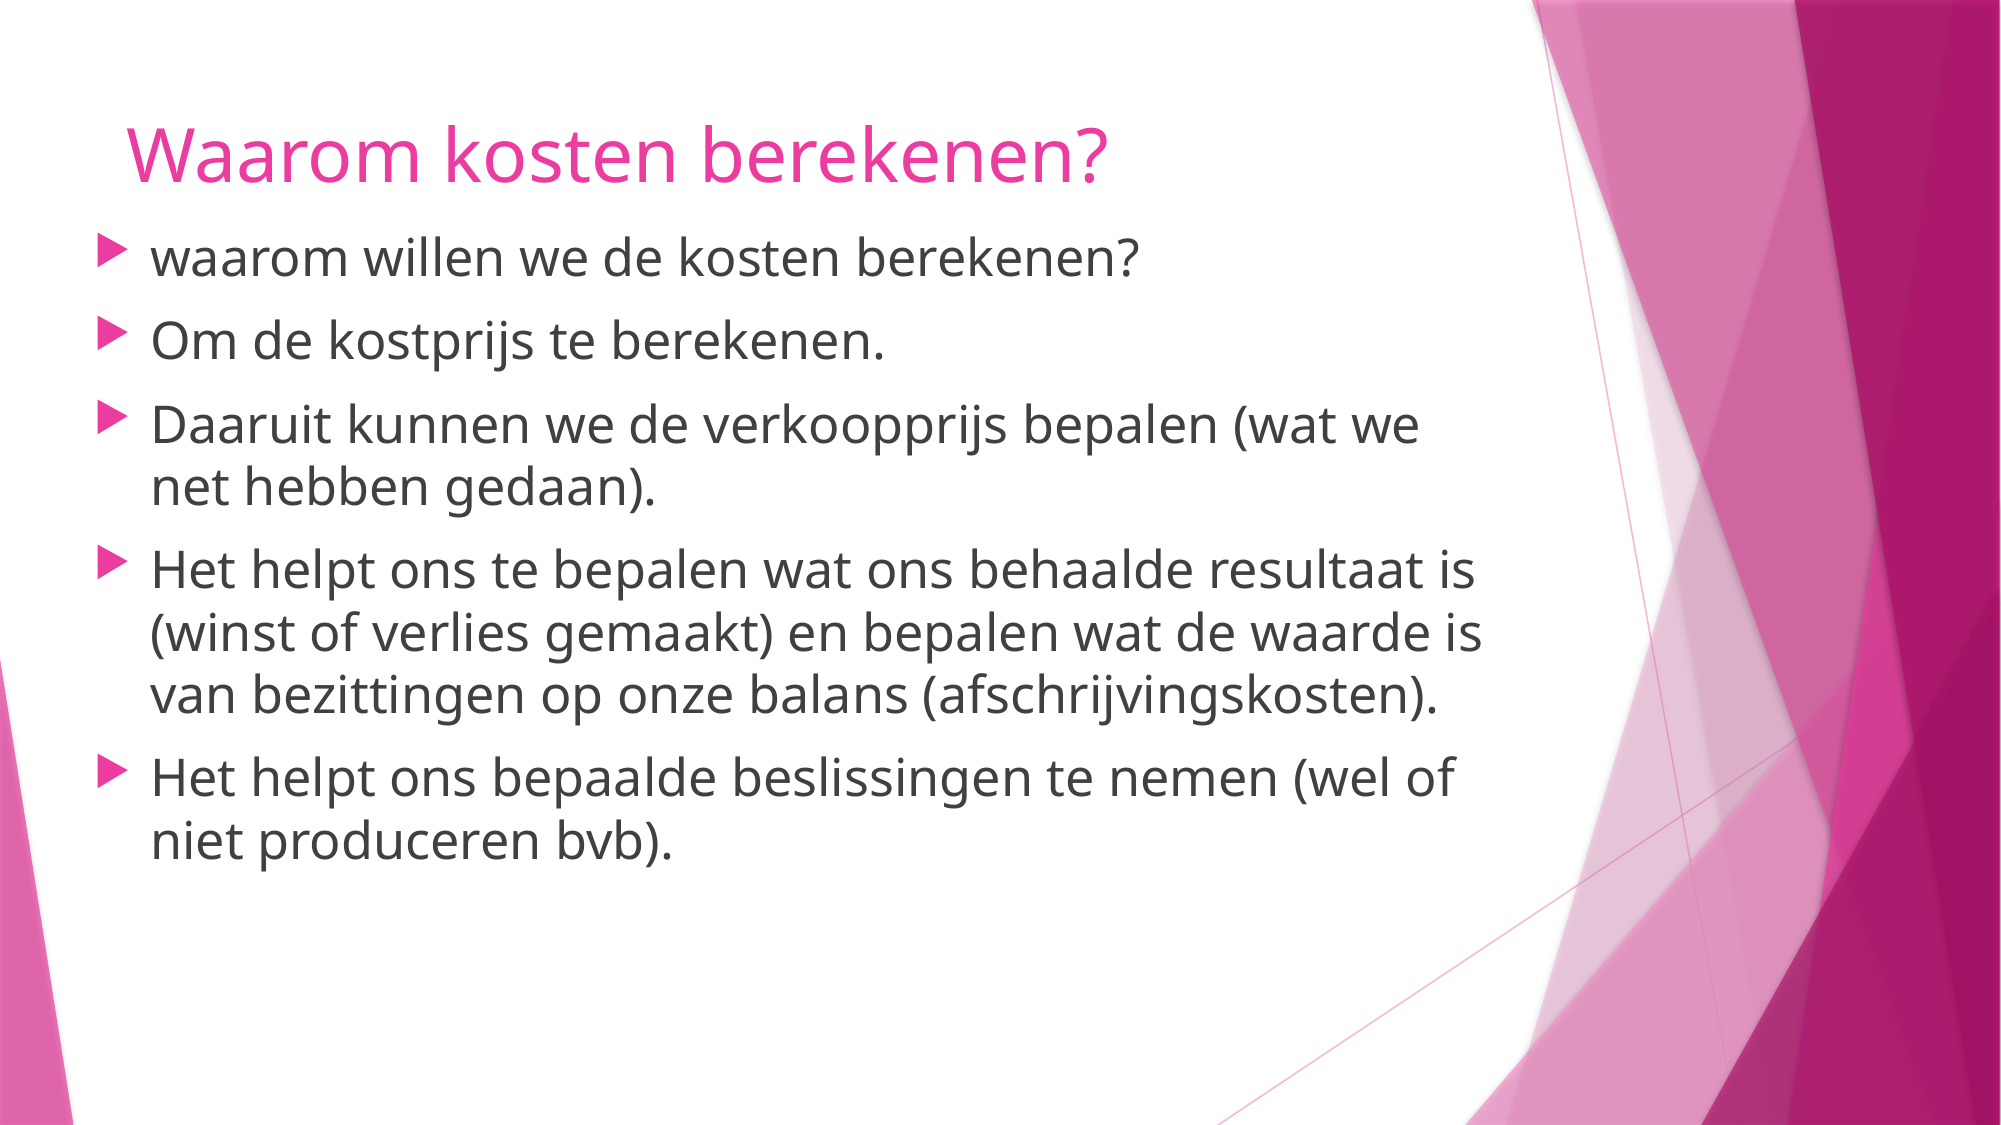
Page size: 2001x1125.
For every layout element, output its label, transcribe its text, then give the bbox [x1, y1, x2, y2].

list waarom willen we de kosten berekenen? Om de kostprijs te berekenen. Daaruit kunnen we de verkoopprijs bepalen (wat we net hebben gedaan). Het helpt ons te bepalen wat ons behaalde resultaat is (winst of verlies gemaakt) en bepalen wat de waarde is van bezittingen op onze balans (afschrijvingskosten). Het helpt ons bepaalde beslissingen te nemen (wel of niet produceren bvb). [78, 217, 1522, 991]
title Waarom kosten berekenen? [111, 99, 1522, 217]
